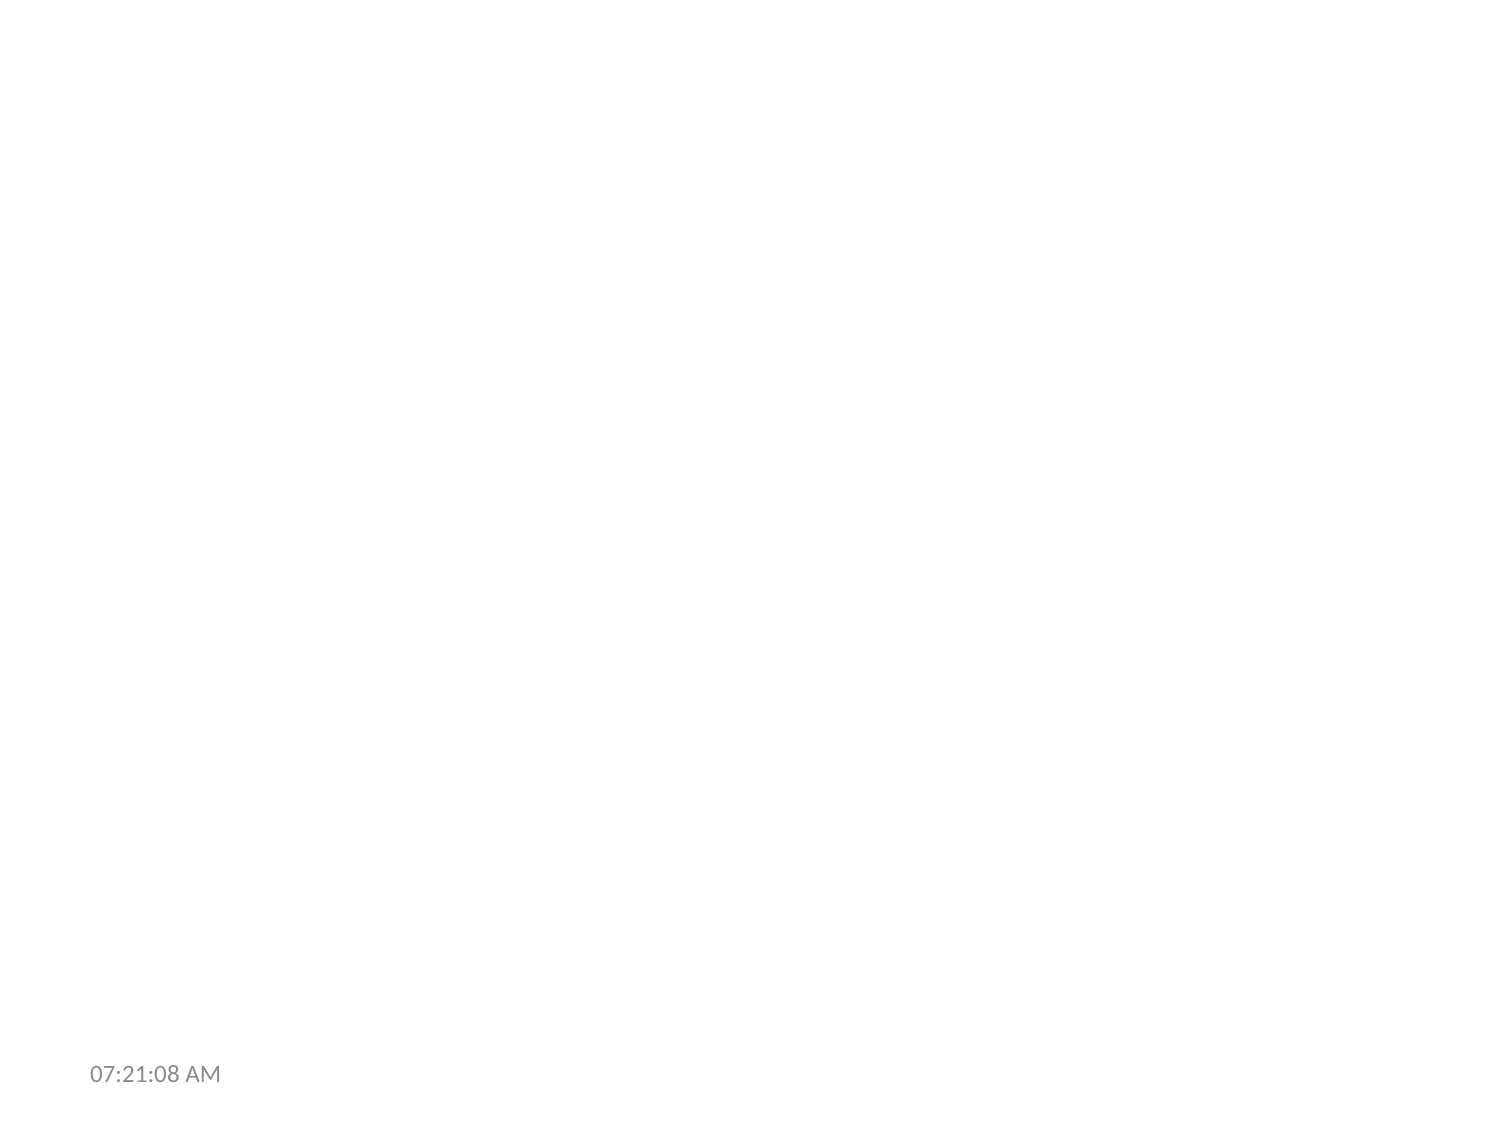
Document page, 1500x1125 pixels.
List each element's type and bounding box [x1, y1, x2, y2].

slide_number [75, 1042, 425, 1103]
